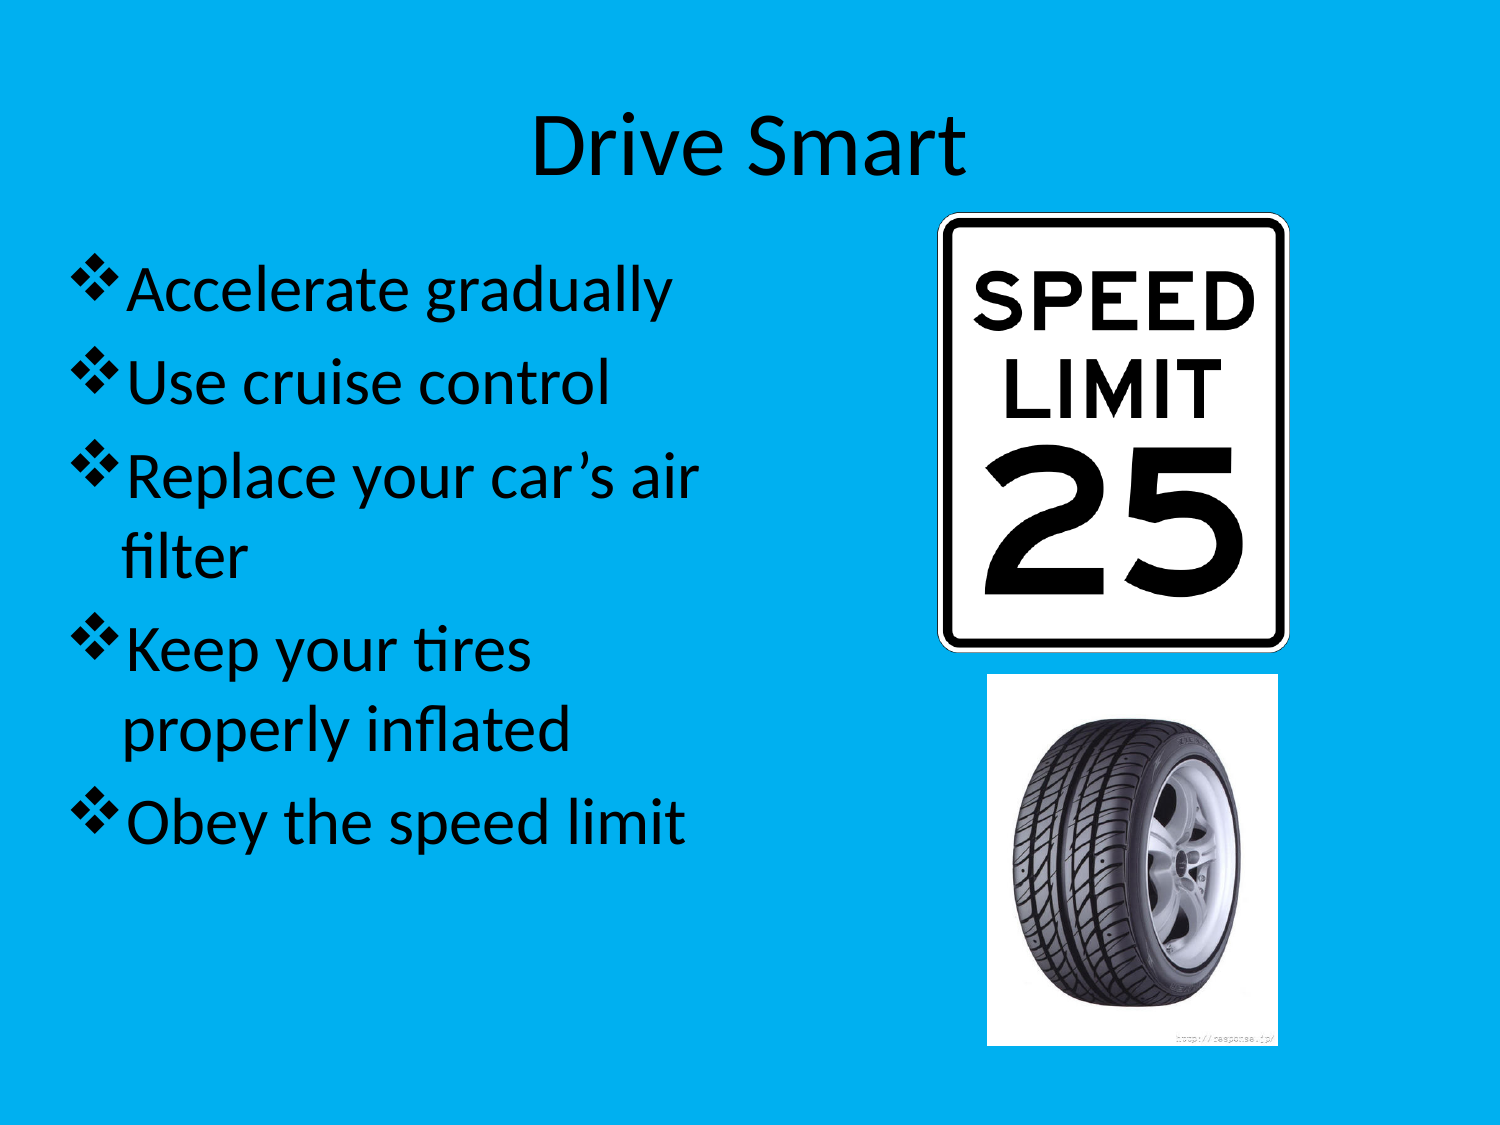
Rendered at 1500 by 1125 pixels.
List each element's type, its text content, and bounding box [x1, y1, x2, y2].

list Accelerate gradually Use cruise control Replace your car’s air filter Keep your tires properly inflated Obey the speed limit [50, 237, 750, 980]
picture [988, 675, 1277, 1045]
title Drive Smart [75, 45, 1425, 233]
picture [938, 213, 1289, 652]
